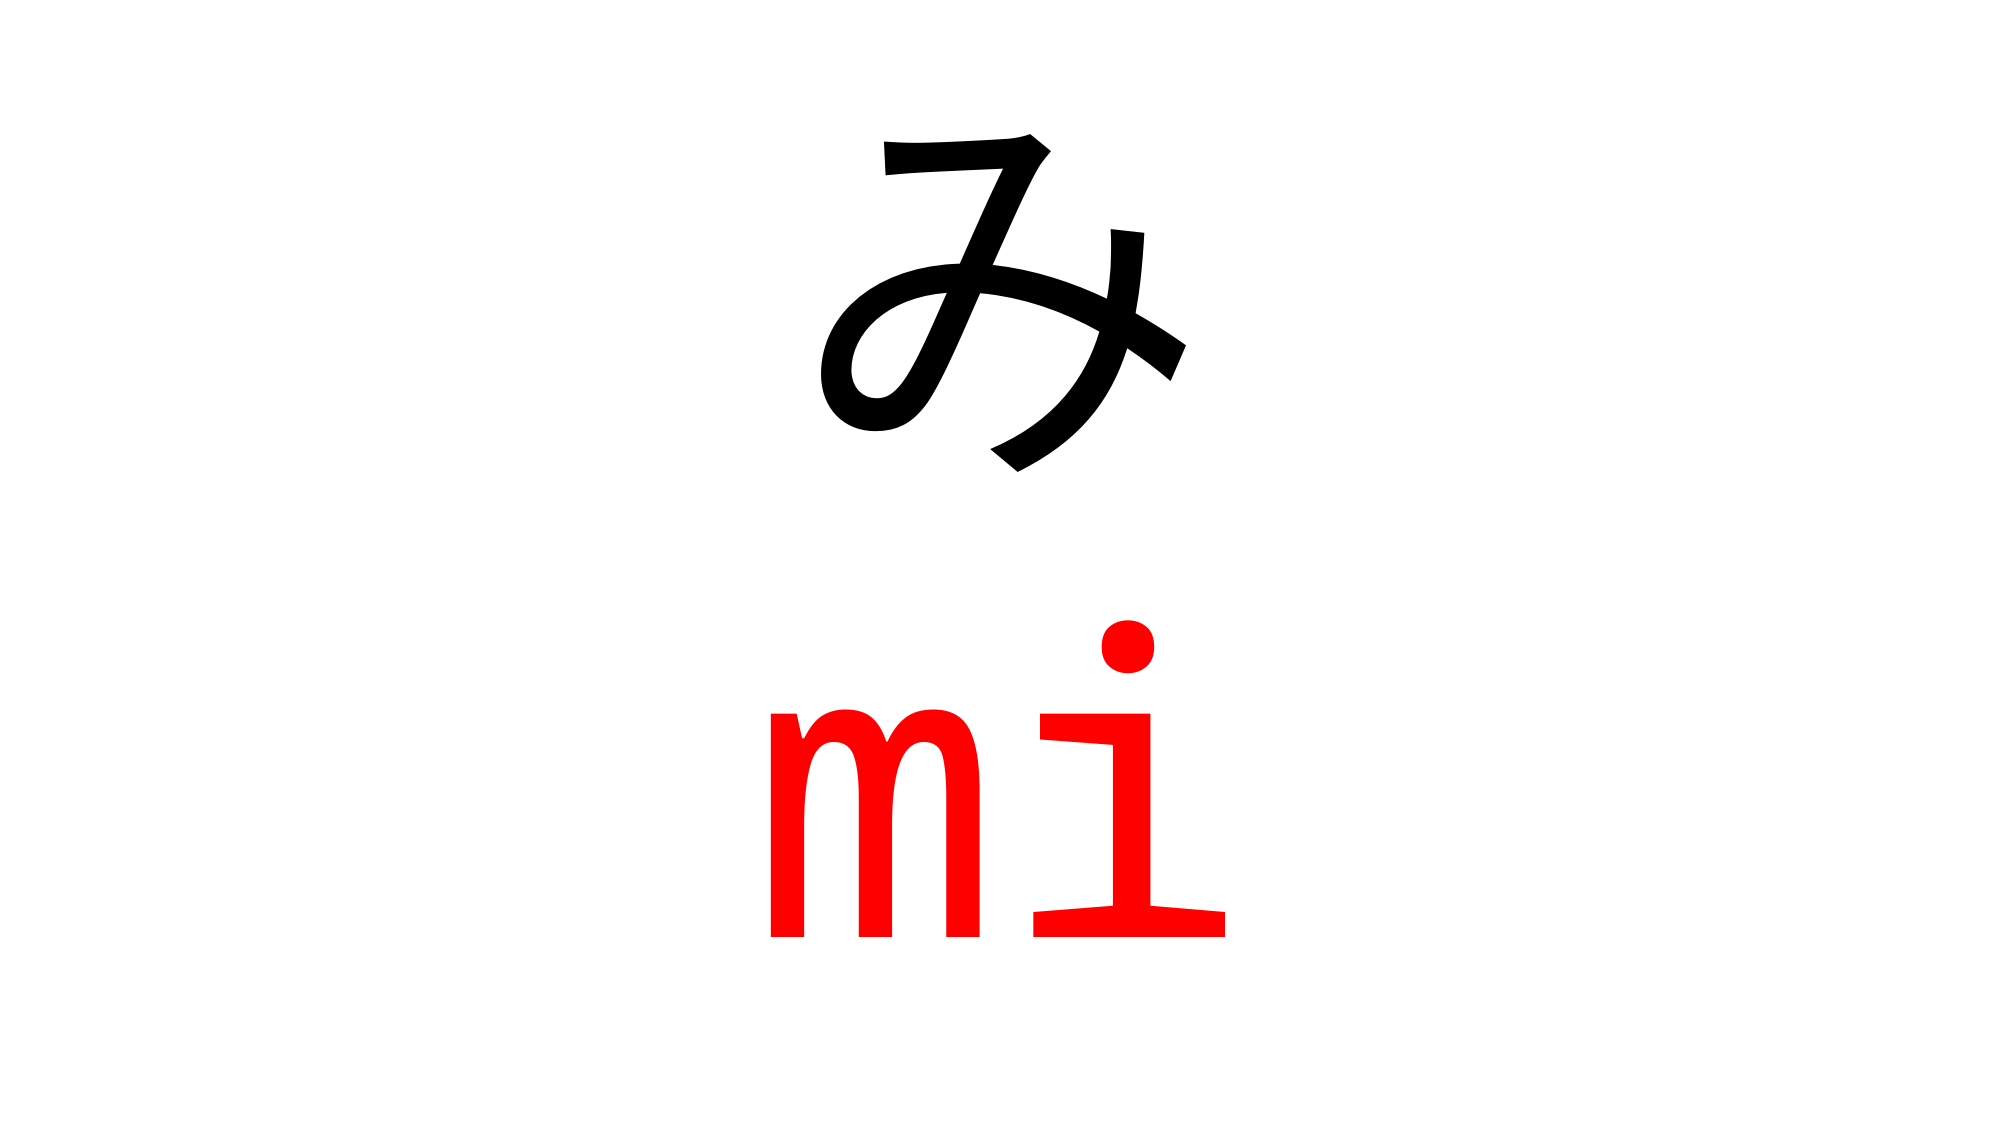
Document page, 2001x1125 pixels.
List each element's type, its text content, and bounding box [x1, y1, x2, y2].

text_box mi [249, 562, 1750, 1036]
title み [249, 71, 1750, 545]
